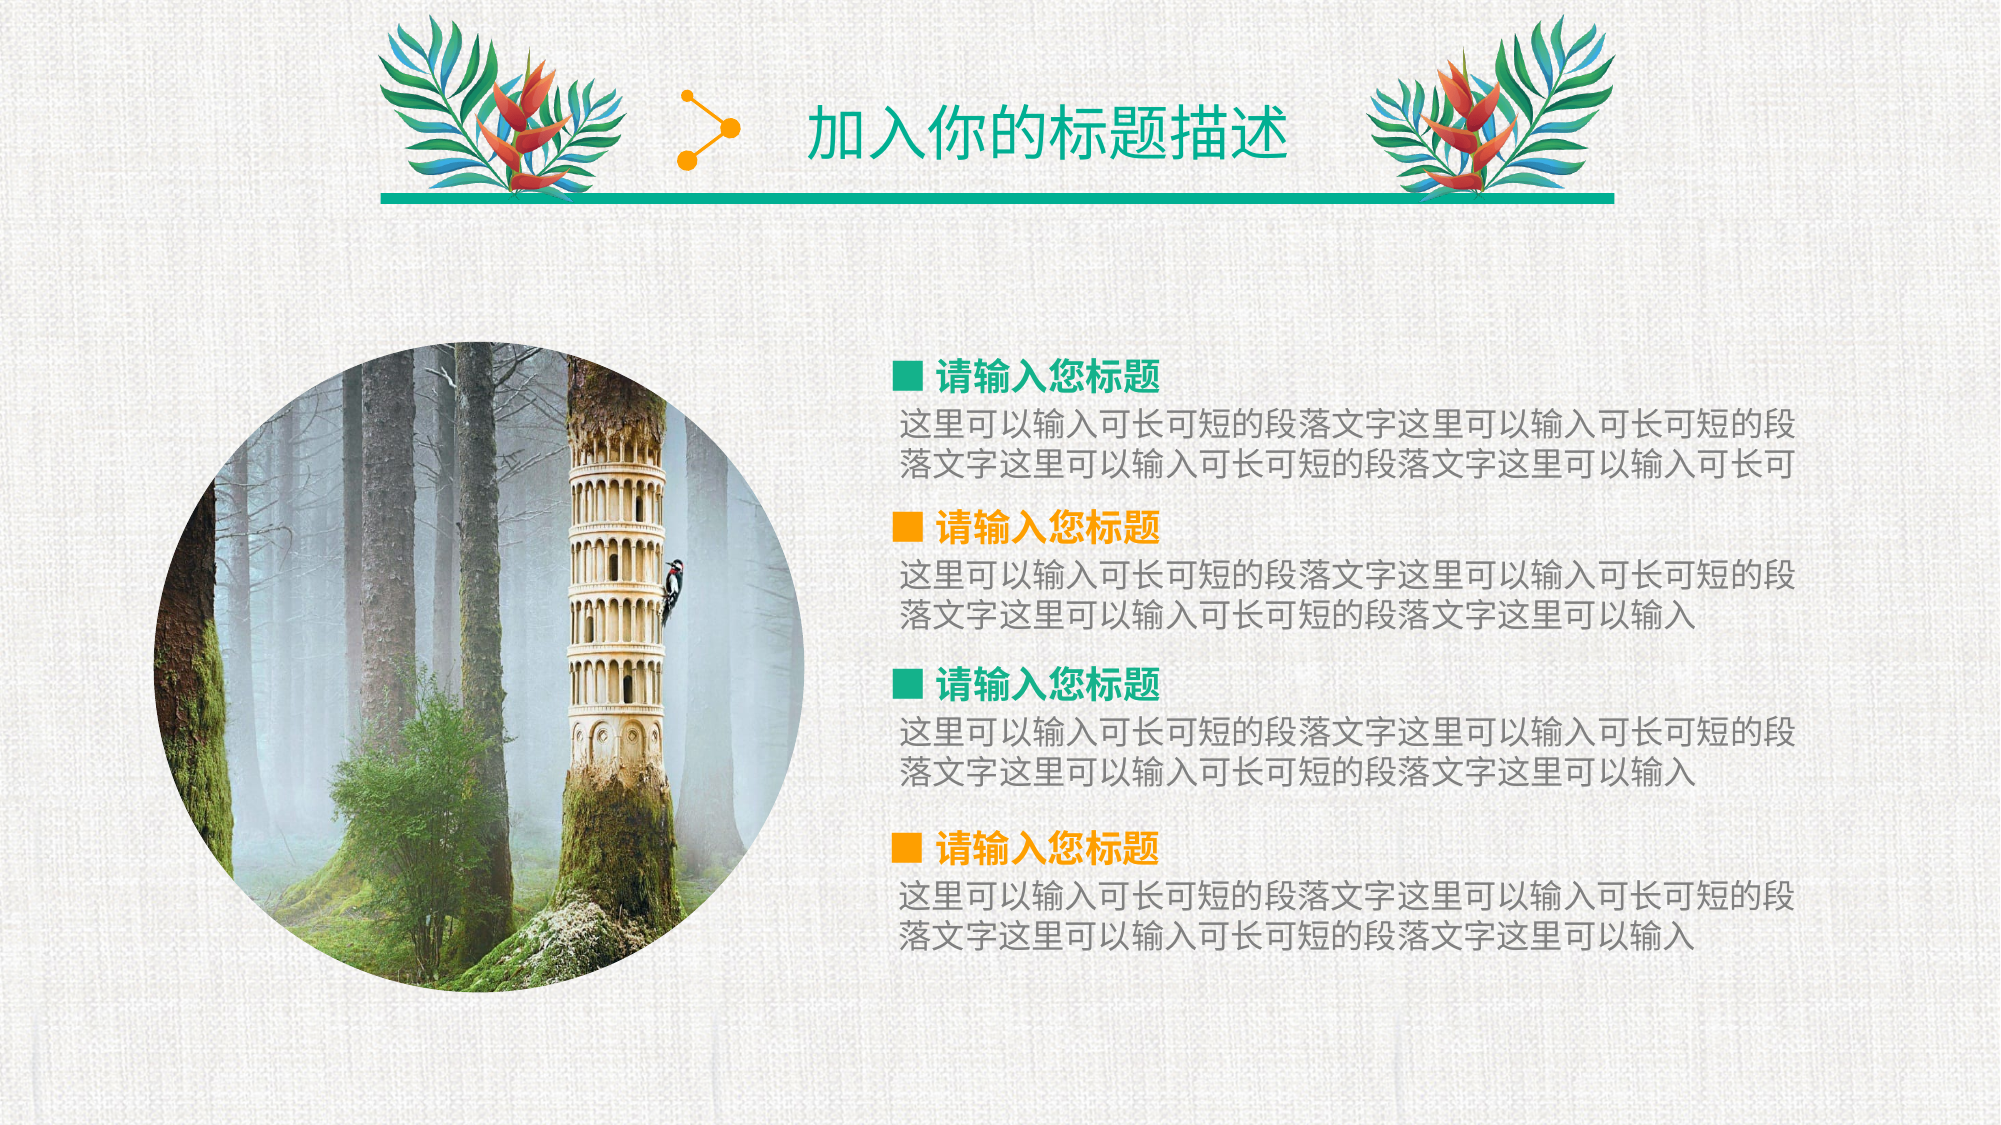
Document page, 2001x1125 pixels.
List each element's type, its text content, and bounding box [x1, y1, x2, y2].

text_box ■请输入您标题 [874, 653, 1176, 713]
text_box [153, 341, 805, 993]
text_box 这里可以输入可长可短的段落文字这里可以输入可长可短的段落文字这里可以输入可长可短的段落文字这里可以输入 [884, 703, 1830, 799]
text_box 这里可以输入可长可短的段落文字这里可以输入可长可短的段落文字这里可以输入可长可短的段落文字这里可以输入 [884, 547, 1830, 642]
picture [0, 0, 2001, 1125]
text_box ■请输入您标题 [874, 345, 1176, 406]
text_box ■请输入您标题 [874, 496, 1176, 557]
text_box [364, 0, 1628, 217]
text_box 这里可以输入可长可短的段落文字这里可以输入可长可短的段落文字这里可以输入可长可短的段落文字这里可以输入 [884, 867, 1830, 963]
text_box 这里可以输入可长可短的段落文字这里可以输入可长可短的段落文字这里可以输入可长可短的段落文字这里可以输入可长可 [884, 396, 1830, 491]
text_box ■请输入您标题 [873, 817, 1175, 877]
